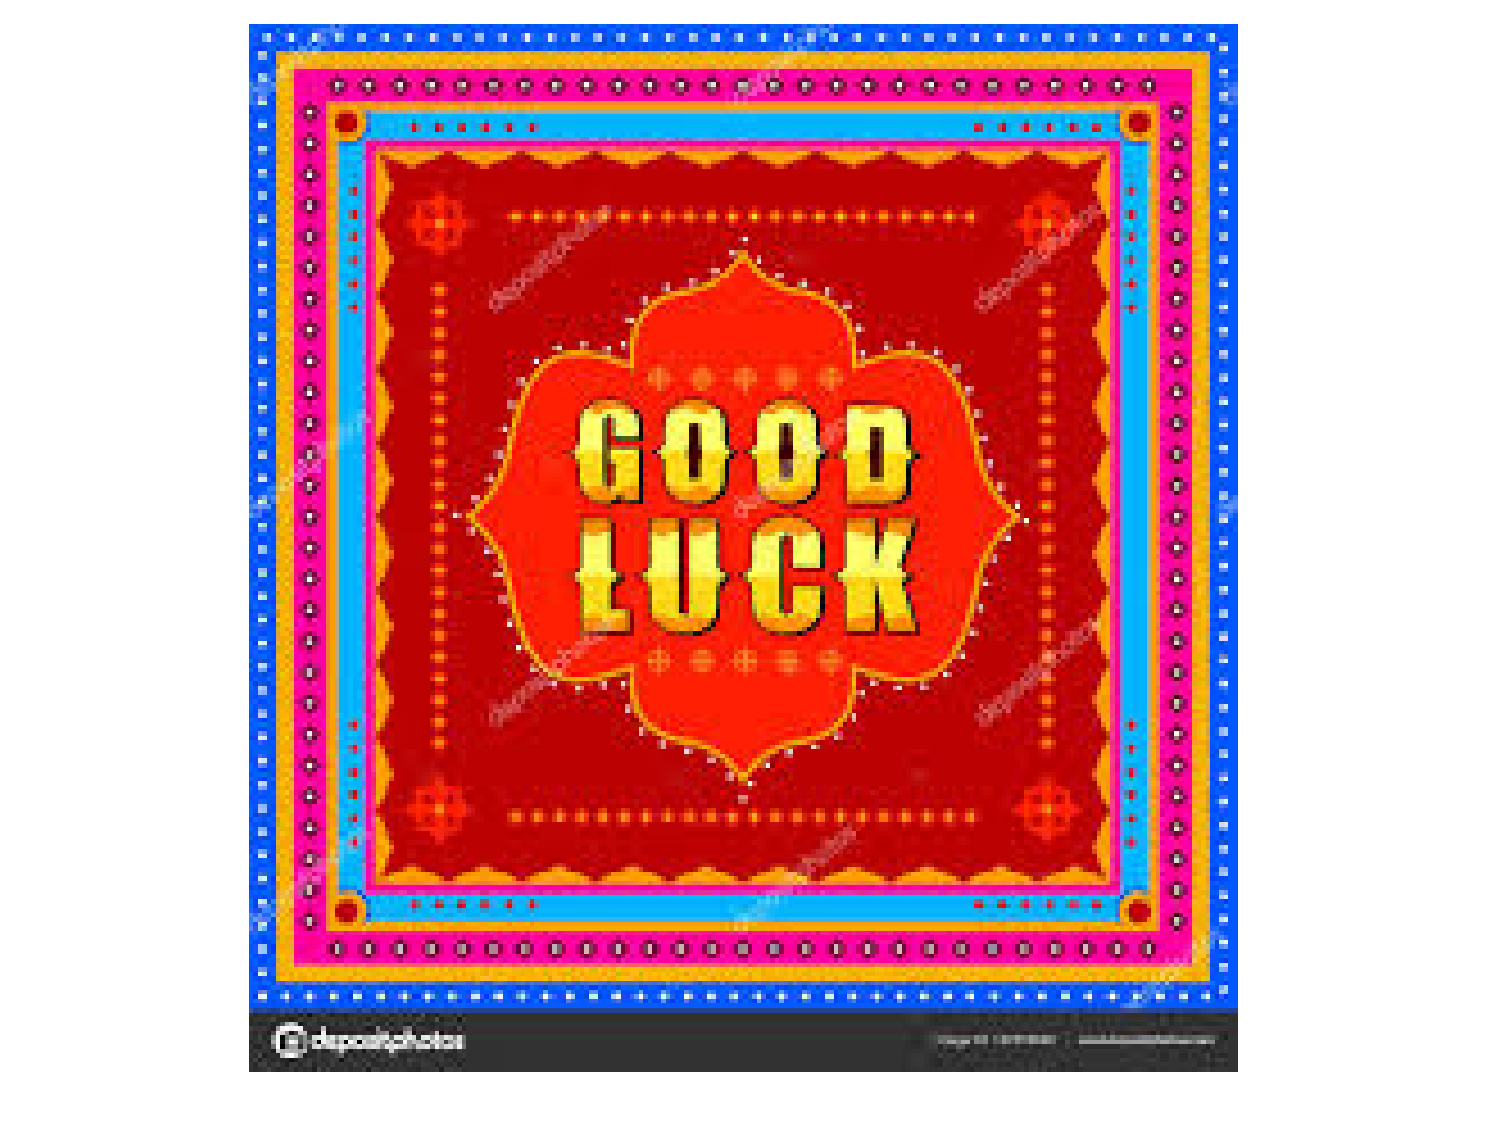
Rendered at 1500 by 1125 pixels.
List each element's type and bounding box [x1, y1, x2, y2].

picture [249, 24, 1238, 1072]
